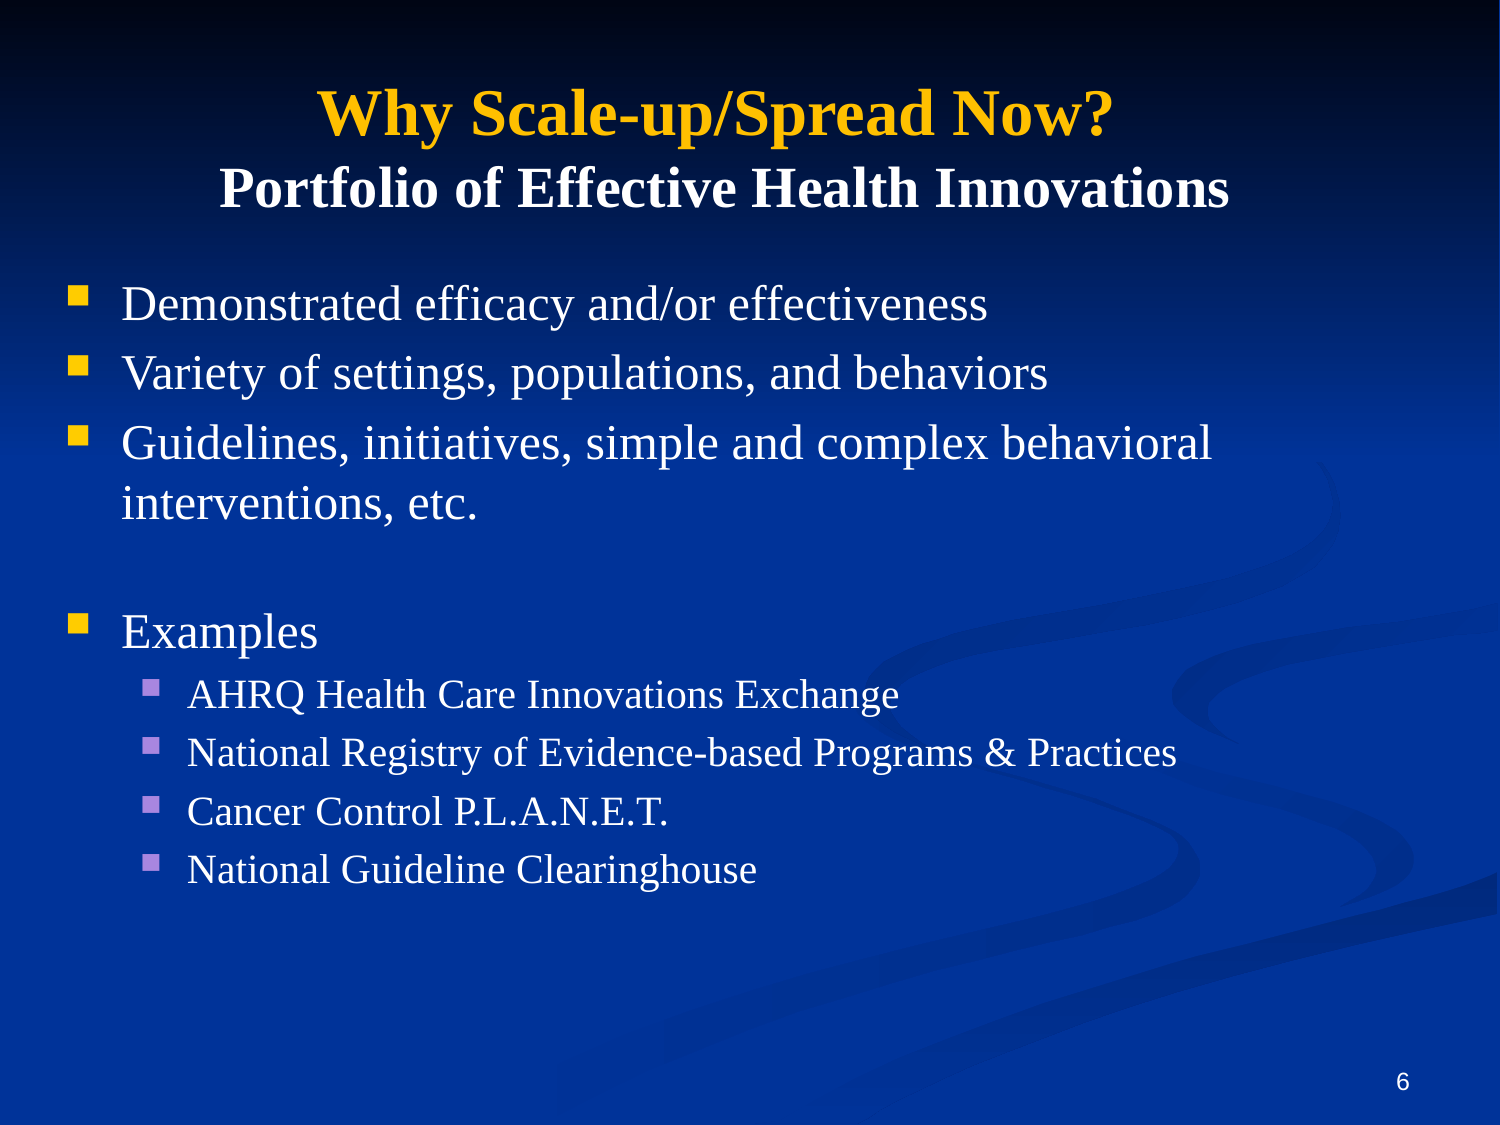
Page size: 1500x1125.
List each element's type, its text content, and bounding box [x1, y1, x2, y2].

list Demonstrated efficacy and/or effectiveness Variety of settings, populations, and behaviors Guidelines, initiatives, simple and complex behavioral interventions, etc. Examples AHRQ Health Care Innovations Exchange National Registry of Evidence-based Programs & Practices Cancer Control P.L.A.N.E.T. National Guideline Clearinghouse [49, 262, 1376, 1001]
title Why Scale-up/Spread Now? Portfolio of Effective Health Innovations [49, 24, 1401, 263]
slide_number 6 [1074, 1024, 1426, 1104]
